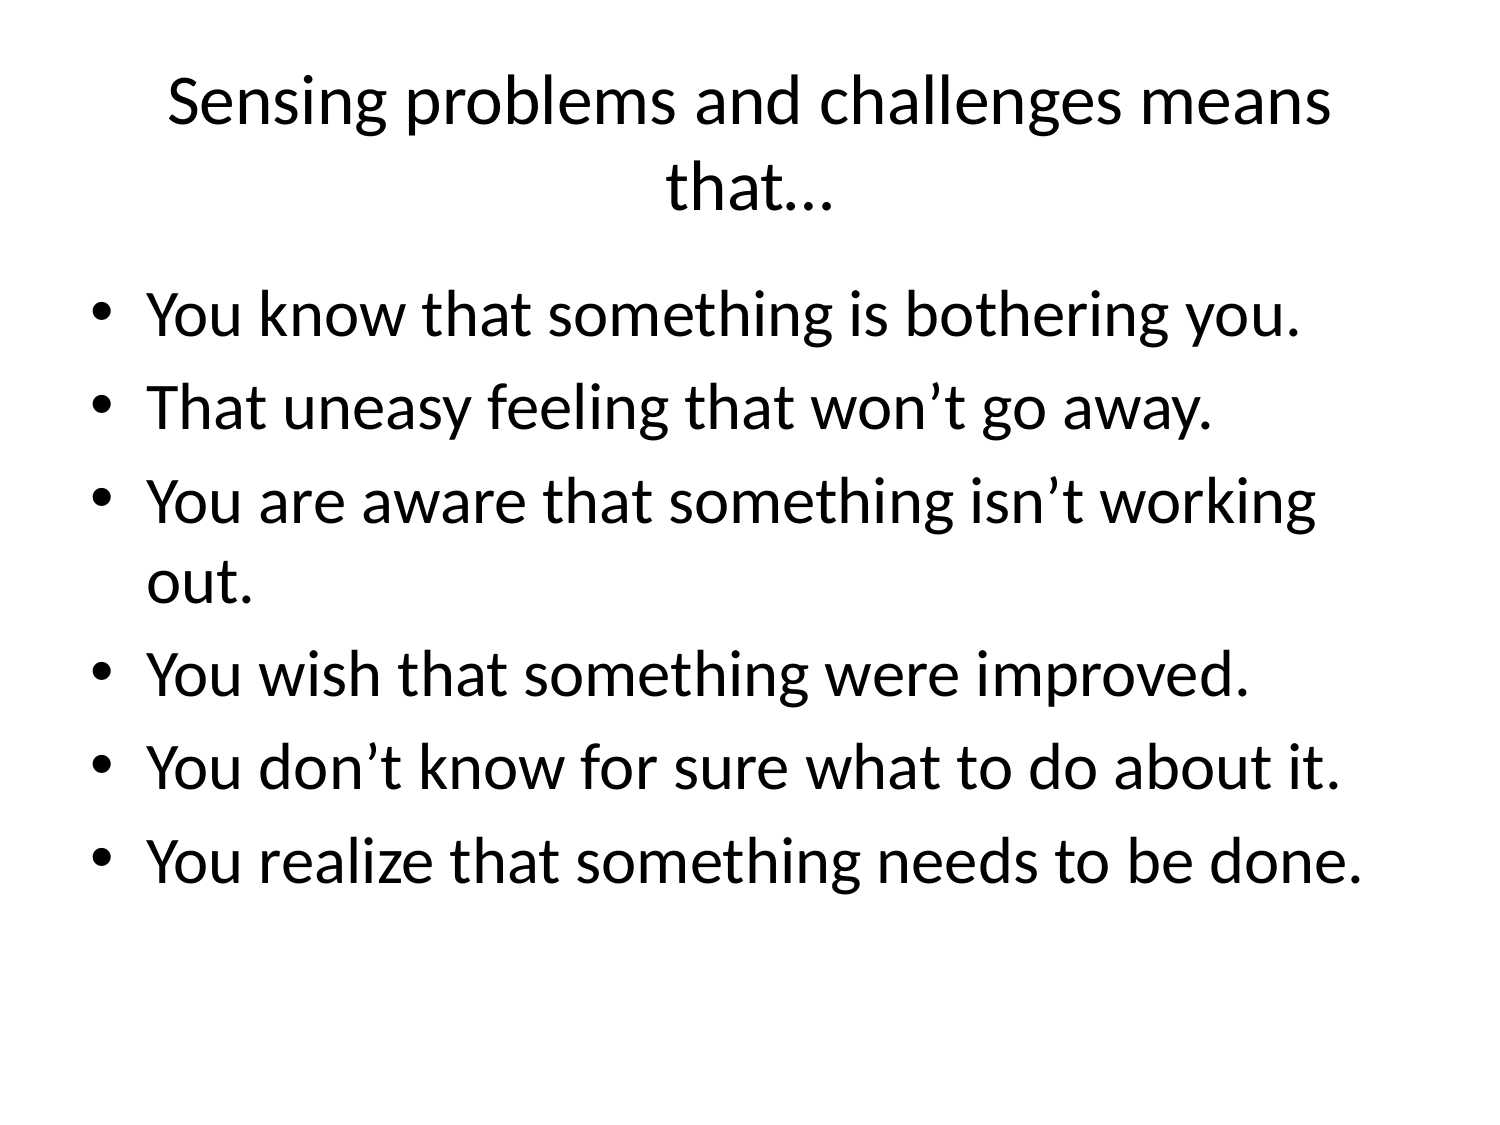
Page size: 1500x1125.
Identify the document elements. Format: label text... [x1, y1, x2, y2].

title Sensing problems and challenges means that… [75, 45, 1425, 233]
list You know that something is bothering you. That uneasy feeling that won’t go away. You are aware that something isn’t working out. You wish that something were improved. You don’t know for sure what to do about it. You realize that something needs to be done. [75, 262, 1425, 1005]
